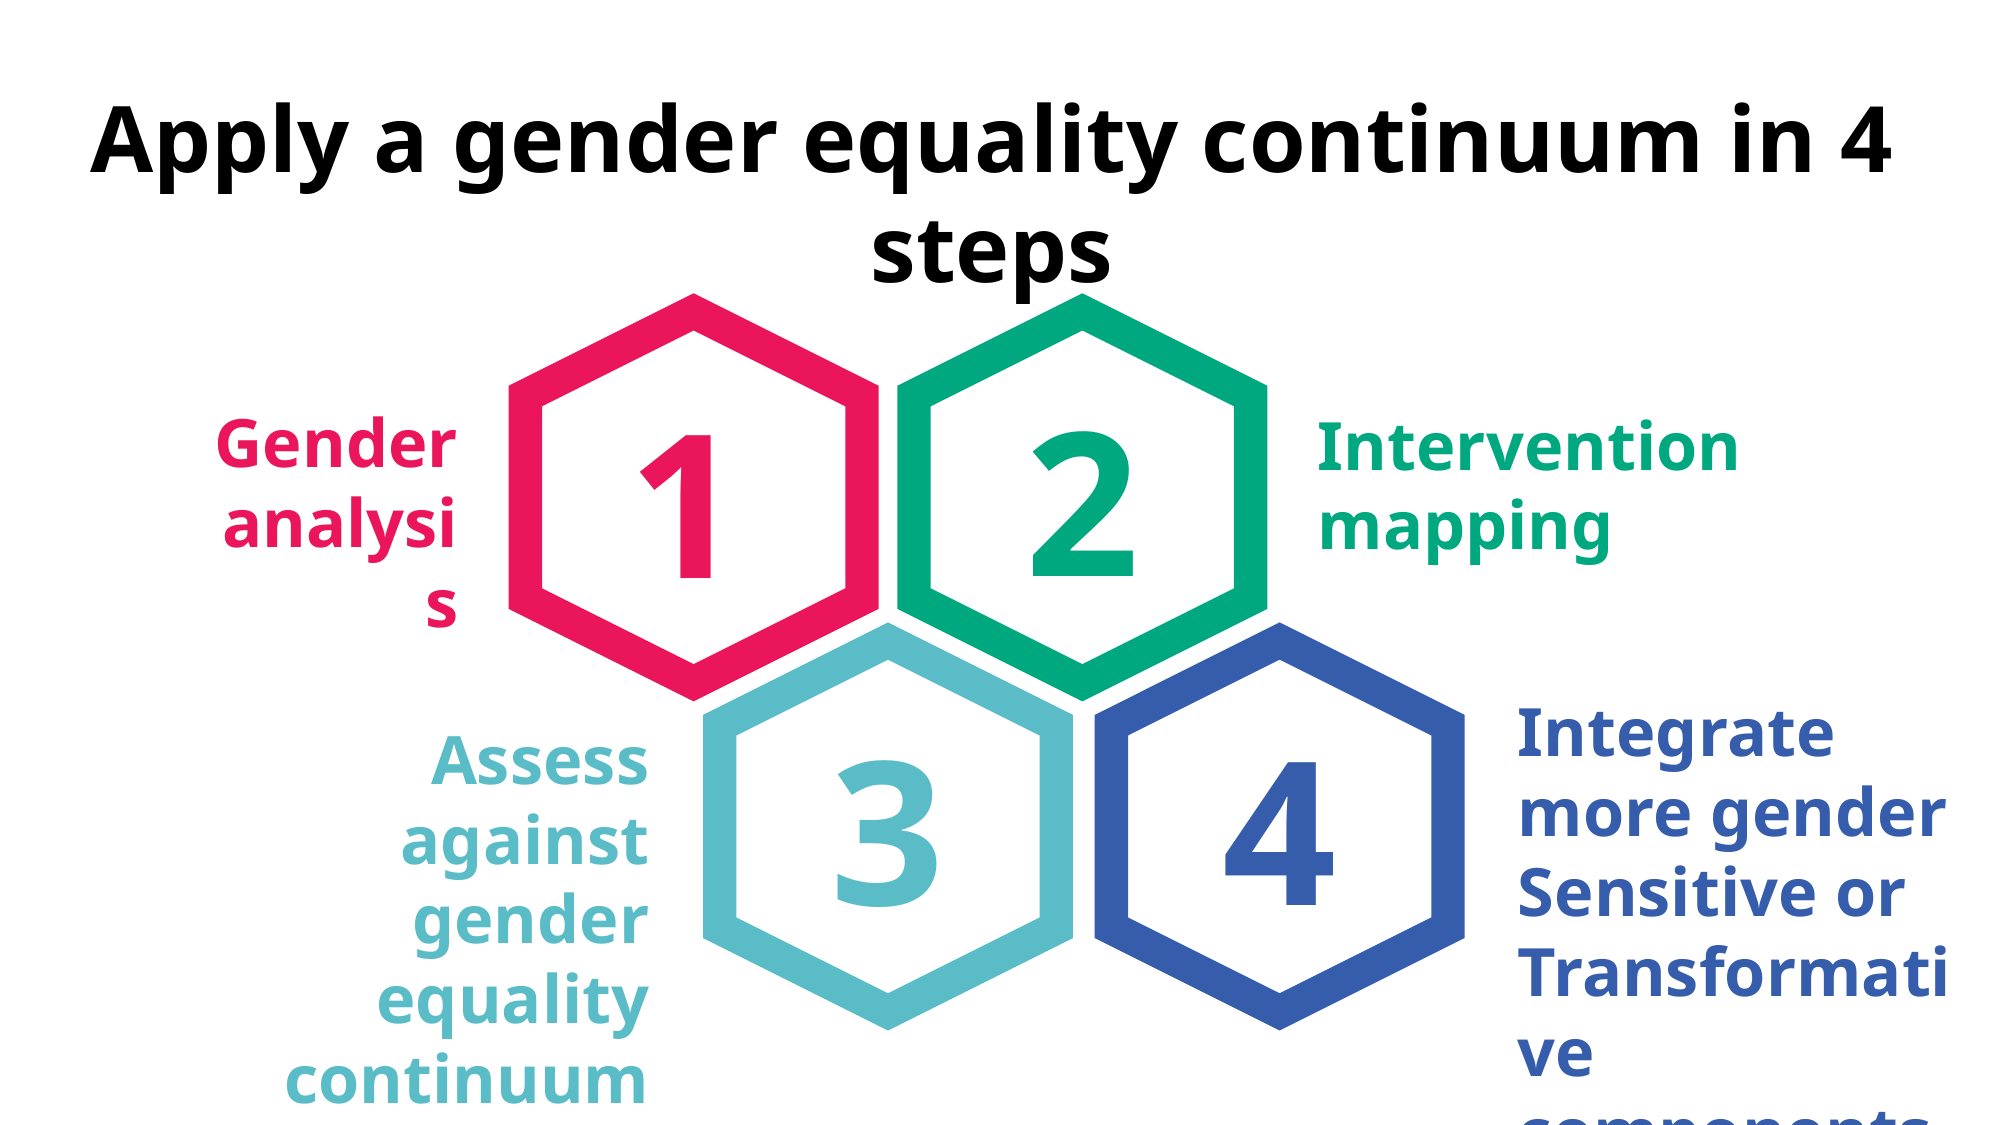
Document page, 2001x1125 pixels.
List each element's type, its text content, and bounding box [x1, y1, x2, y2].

text_box Apply a gender equality continuum in 4 steps [72, 73, 1912, 170]
text_box [914, 311, 1251, 683]
text_box Gender analysis [176, 393, 474, 602]
text_box [525, 311, 862, 683]
text_box [719, 641, 1057, 1012]
text_box 4 [1193, 697, 1367, 956]
text_box Integrate more gender Sensitive or Transformative components [1502, 682, 1983, 916]
text_box Assess against gender equality continuum [227, 709, 665, 1043]
text_box [1111, 641, 1448, 1012]
text_box 1 [599, 371, 773, 629]
text_box 3 [801, 697, 975, 956]
text_box 2 [995, 368, 1169, 626]
text_box Intervention mapping [1302, 395, 1764, 599]
